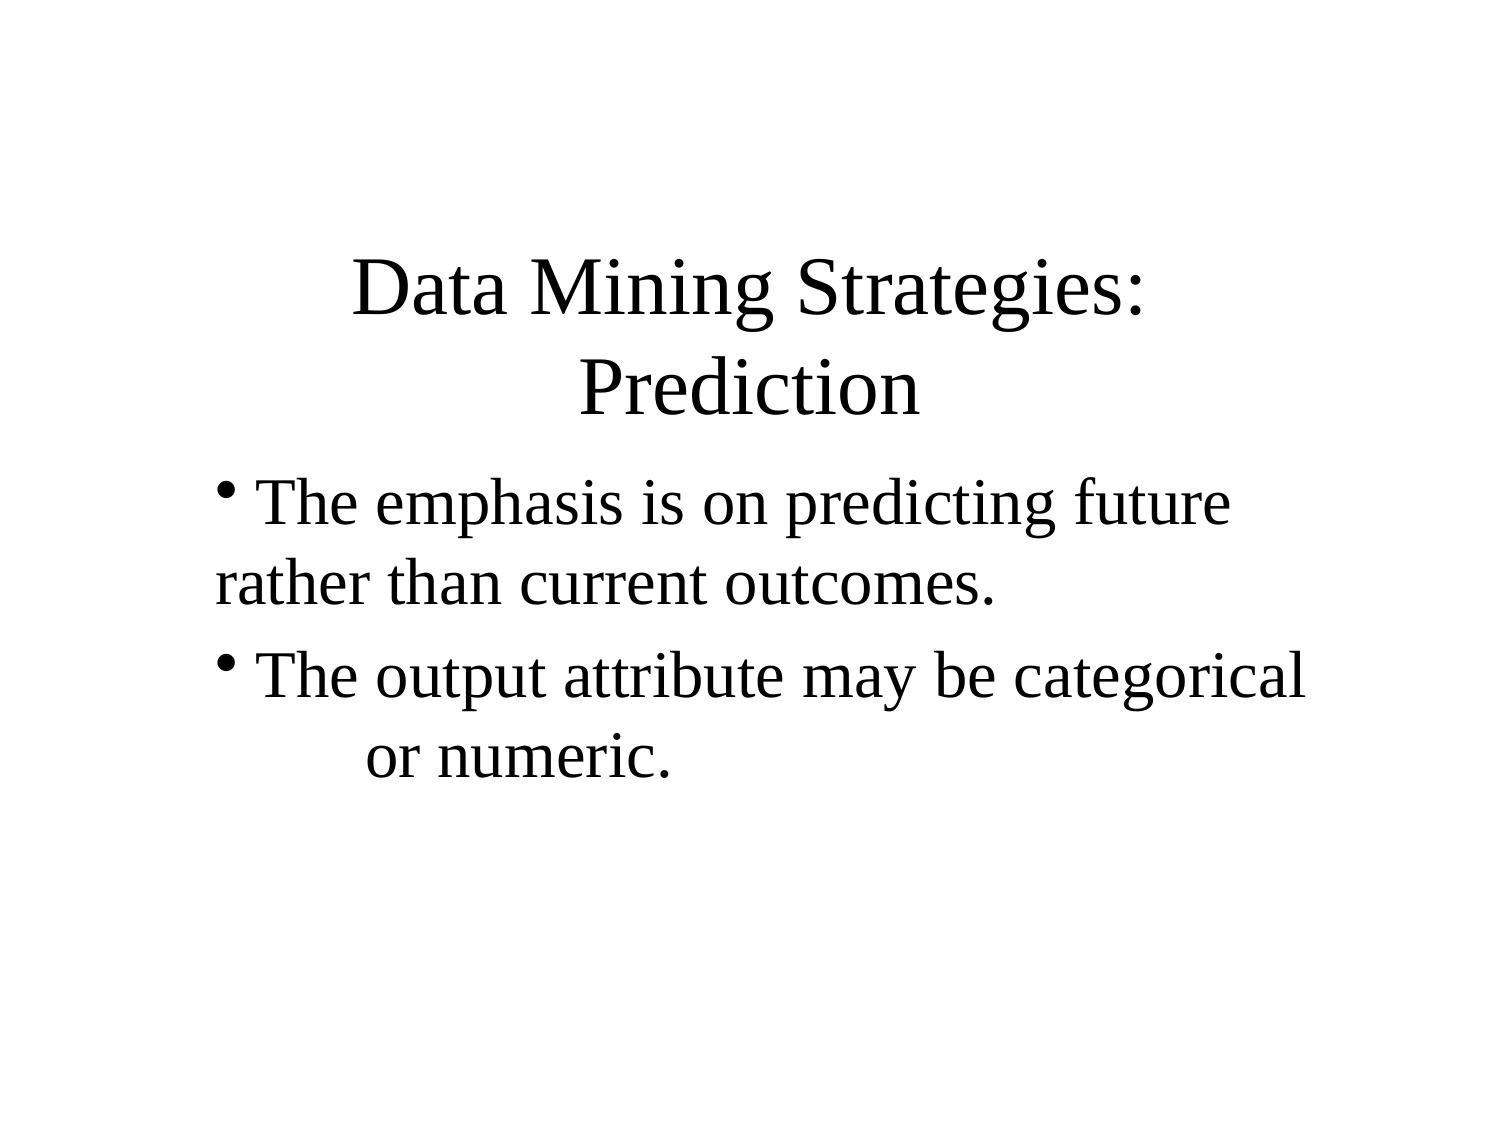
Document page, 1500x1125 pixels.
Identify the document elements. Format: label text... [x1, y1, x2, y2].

title Data Mining Strategies: Prediction [112, 237, 1388, 425]
subtitle The emphasis is on predicting future rather than current outcomes. The output attribute may be categorical or numeric. [200, 450, 1375, 788]
